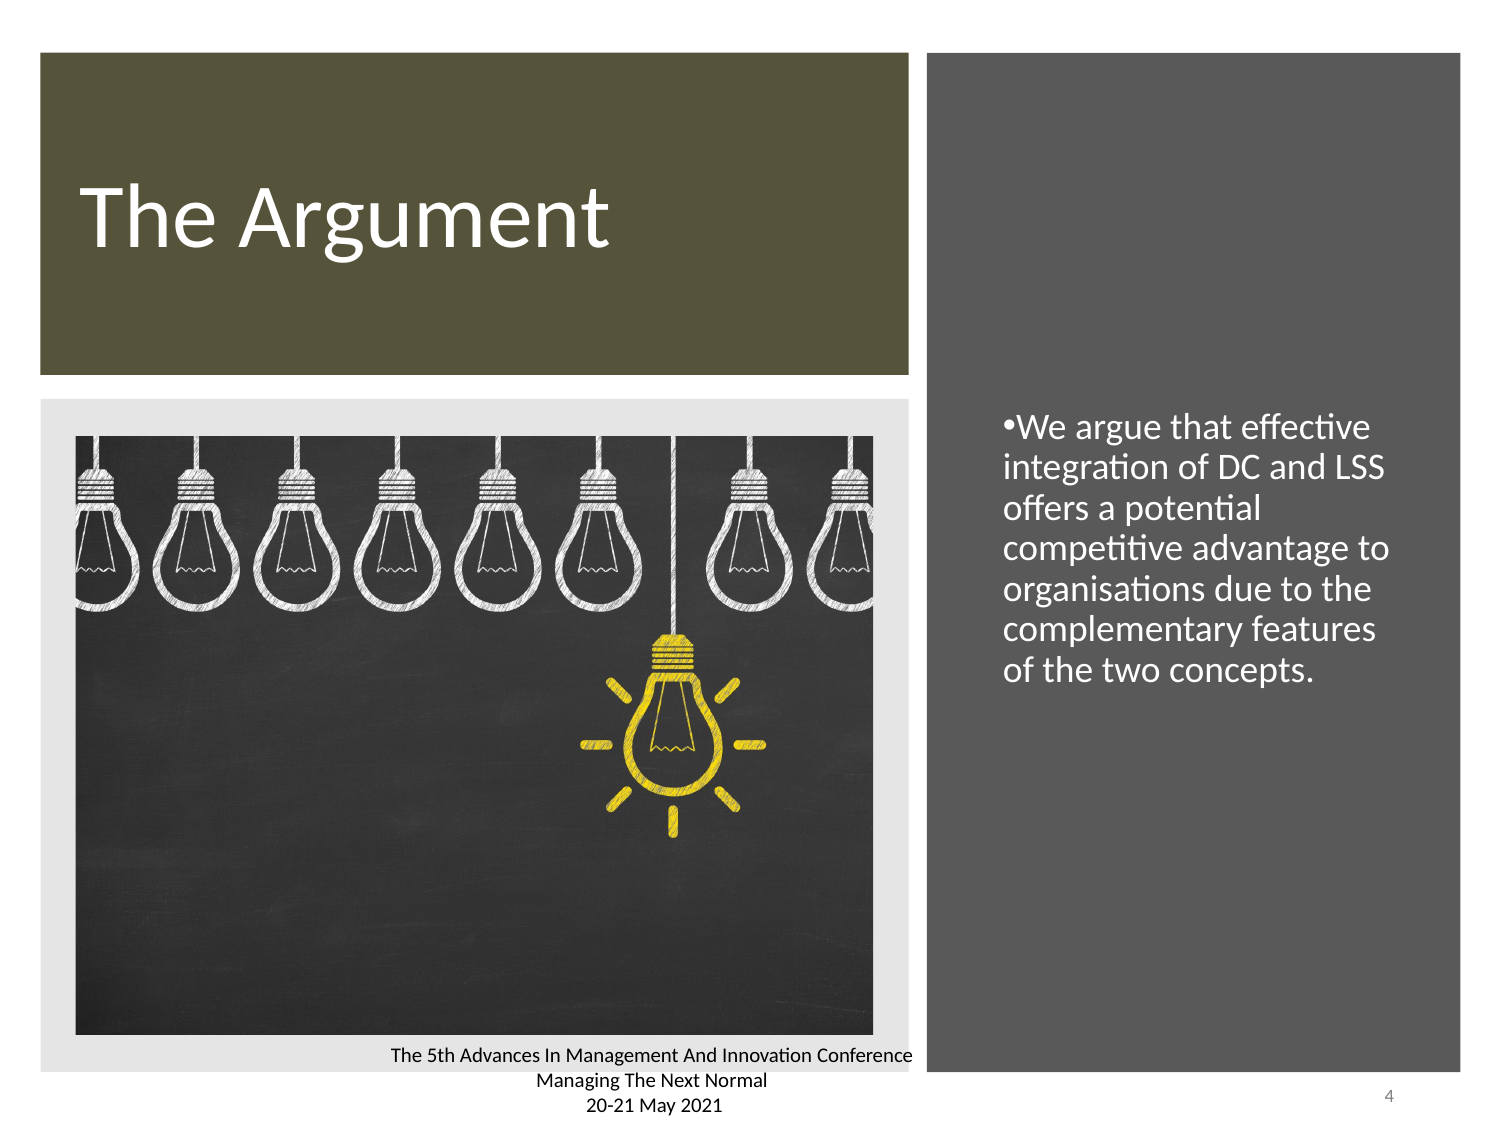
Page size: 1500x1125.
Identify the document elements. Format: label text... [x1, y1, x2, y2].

title The Argument [64, 84, 876, 352]
text_box [38, 51, 911, 377]
picture [75, 436, 874, 1035]
text_box [38, 397, 911, 1074]
slide_number 3 [1289, 1072, 1410, 1117]
text_box We argue that effective integration of DC and LSS offers a potential competitive advantage to organisations due to the complementary features of the two concepts. [987, 150, 1410, 947]
text_box [925, 51, 1462, 1074]
text_box The 5th Advances In Management And Innovation Conference Managing The Next Normal 20-21 May 2021 [375, 1034, 933, 1125]
